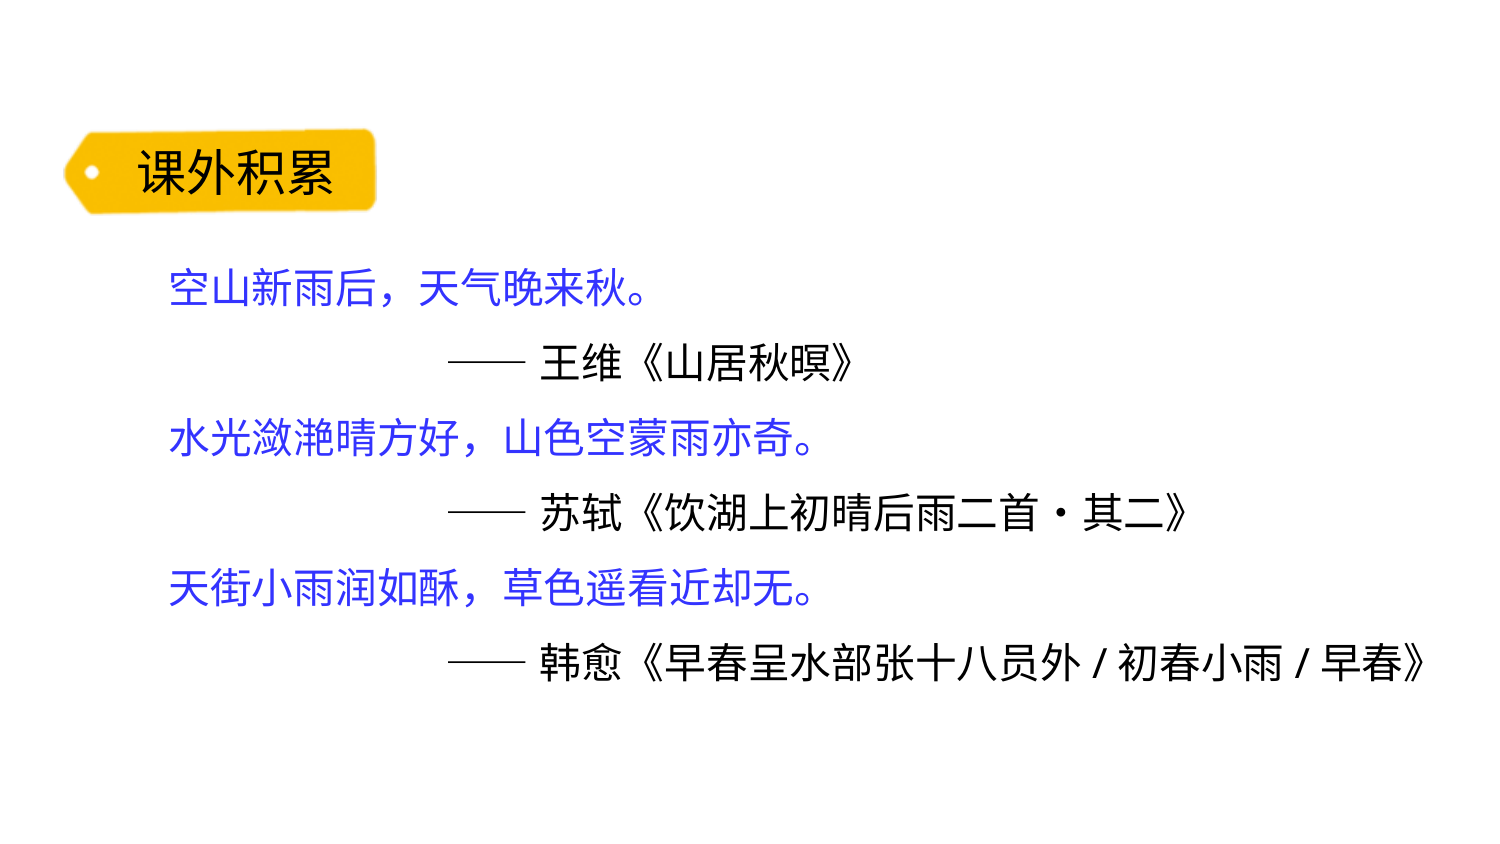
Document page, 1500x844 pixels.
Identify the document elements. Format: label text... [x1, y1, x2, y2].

picture [49, 124, 388, 220]
text_box 空山新雨后，天气晚来秋。 ——王维《山居秋暝》 水光潋滟晴方好，山色空蒙雨亦奇。 ——苏轼《饮湖上初晴后雨二首•其二》 天街小雨润如酥，草色遥看近却无。 ——韩愈《早春呈水部张十八员外/初春小雨/早春》 [153, 229, 1500, 695]
